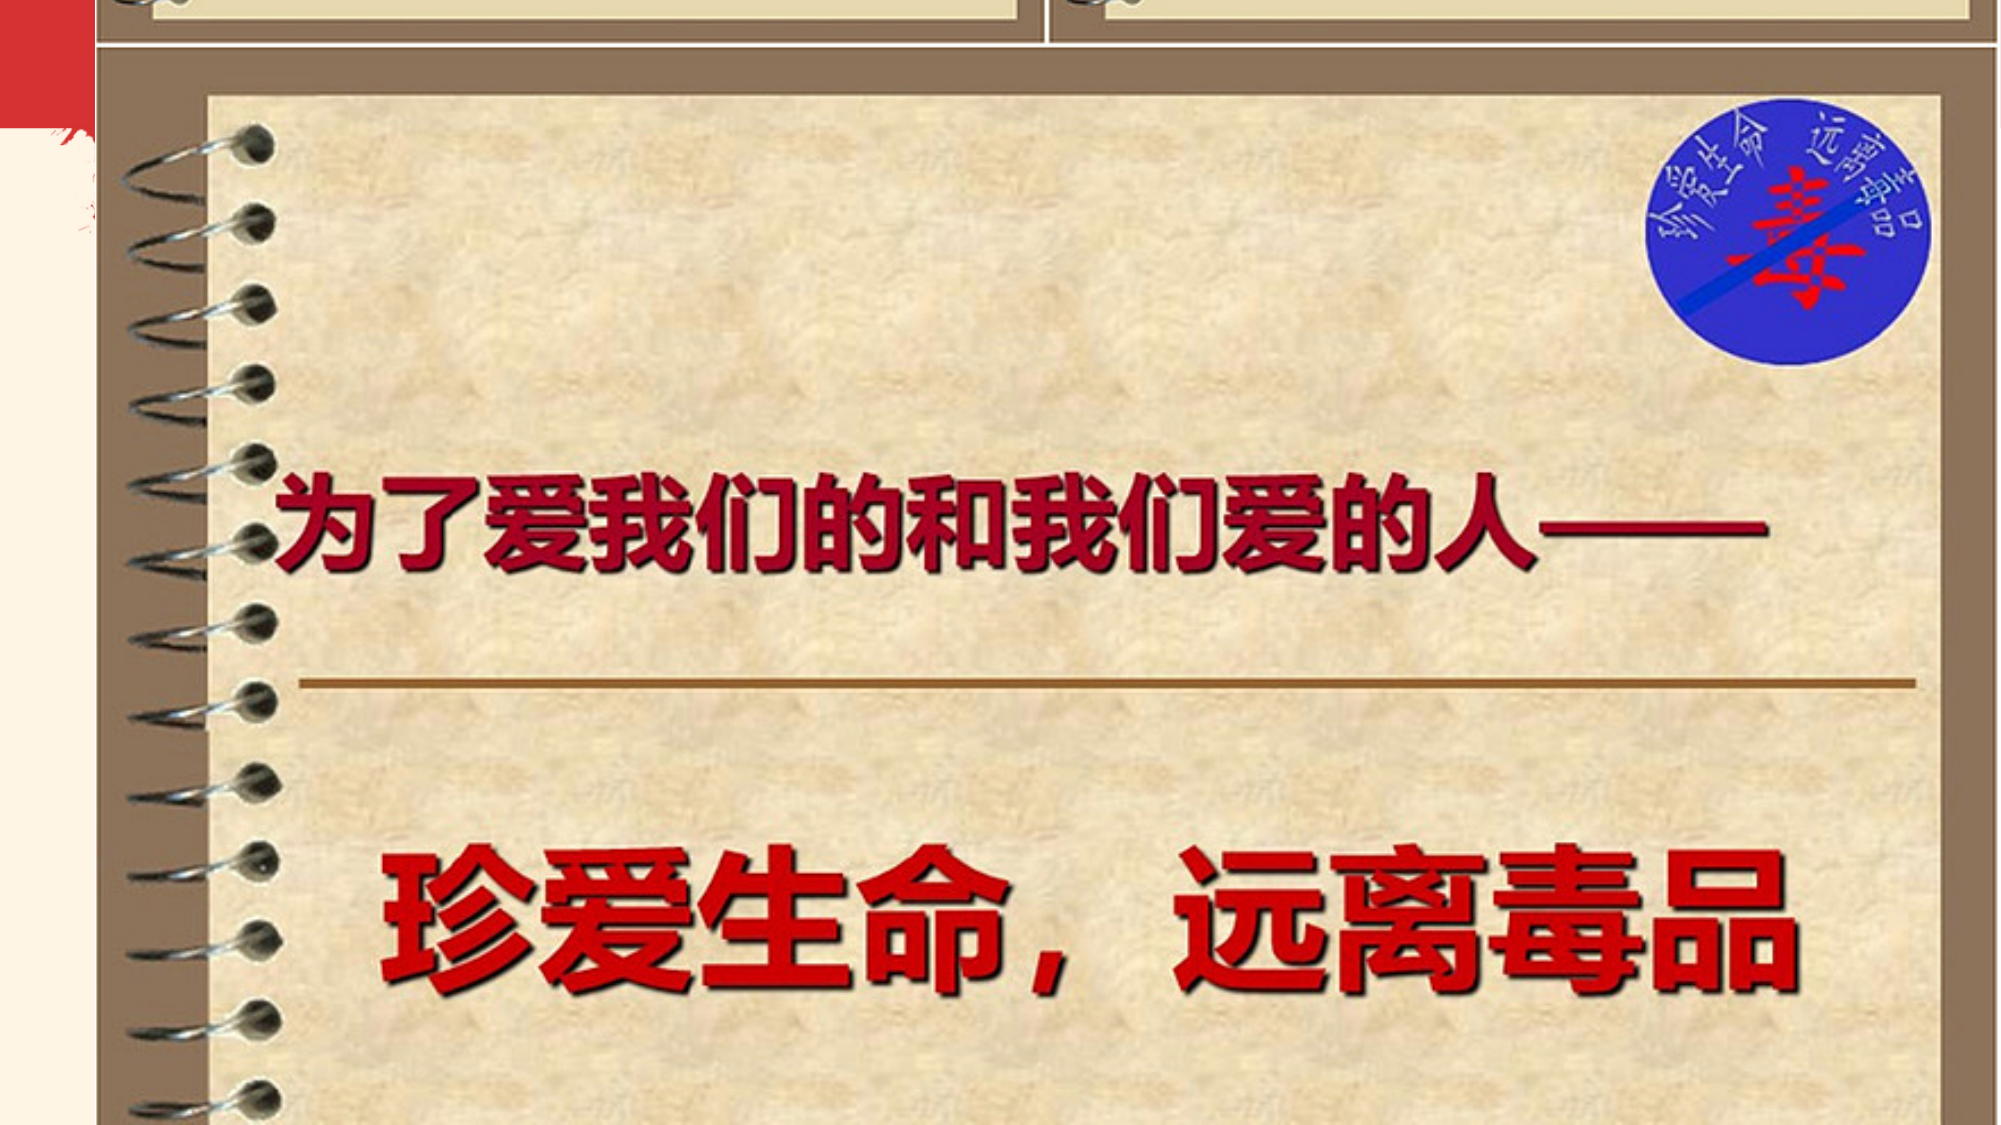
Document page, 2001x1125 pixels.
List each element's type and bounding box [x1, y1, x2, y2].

list [95, 0, 2000, 1125]
picture [0, 0, 95, 1125]
